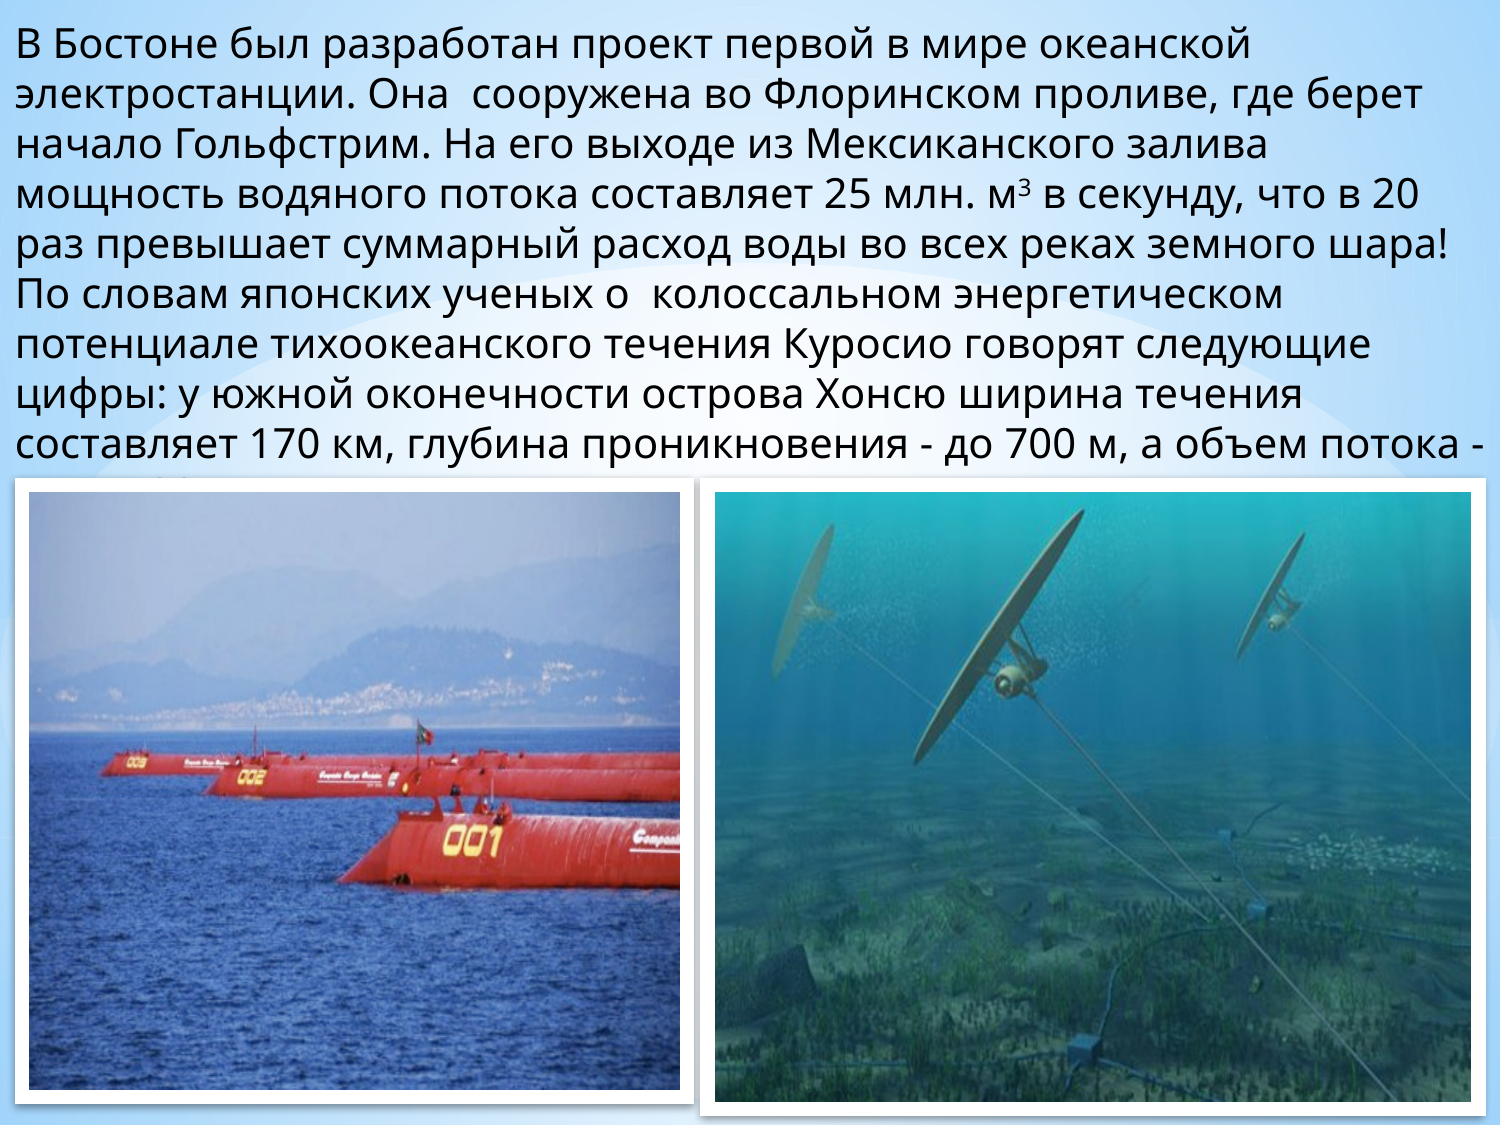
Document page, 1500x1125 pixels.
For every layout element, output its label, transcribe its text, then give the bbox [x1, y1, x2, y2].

picture [714, 491, 1472, 1102]
picture [29, 491, 680, 1090]
text_box В Бостоне был разработан проект первой в мире океанской электростанции. Она сооружена во Флоринском проливе, где берет начало Гольфстрим. На его выходе из Мексиканского залива мощность водяного потока составляет 25 млн. м3 в секунду, что в 20 раз превышает суммарный расход воды во всех реках земного шара! По словам японских ученых о колоссальном энергетическом потенциале тихоокеанского течения Куросио говорят следующие цифры: у южной оконечности острова Хонсю ширина течения составляет 170 км, глубина проникновения - до 700 м, а объем потока - почти 38 млн. м3 в секунду! [0, 9, 1500, 525]
